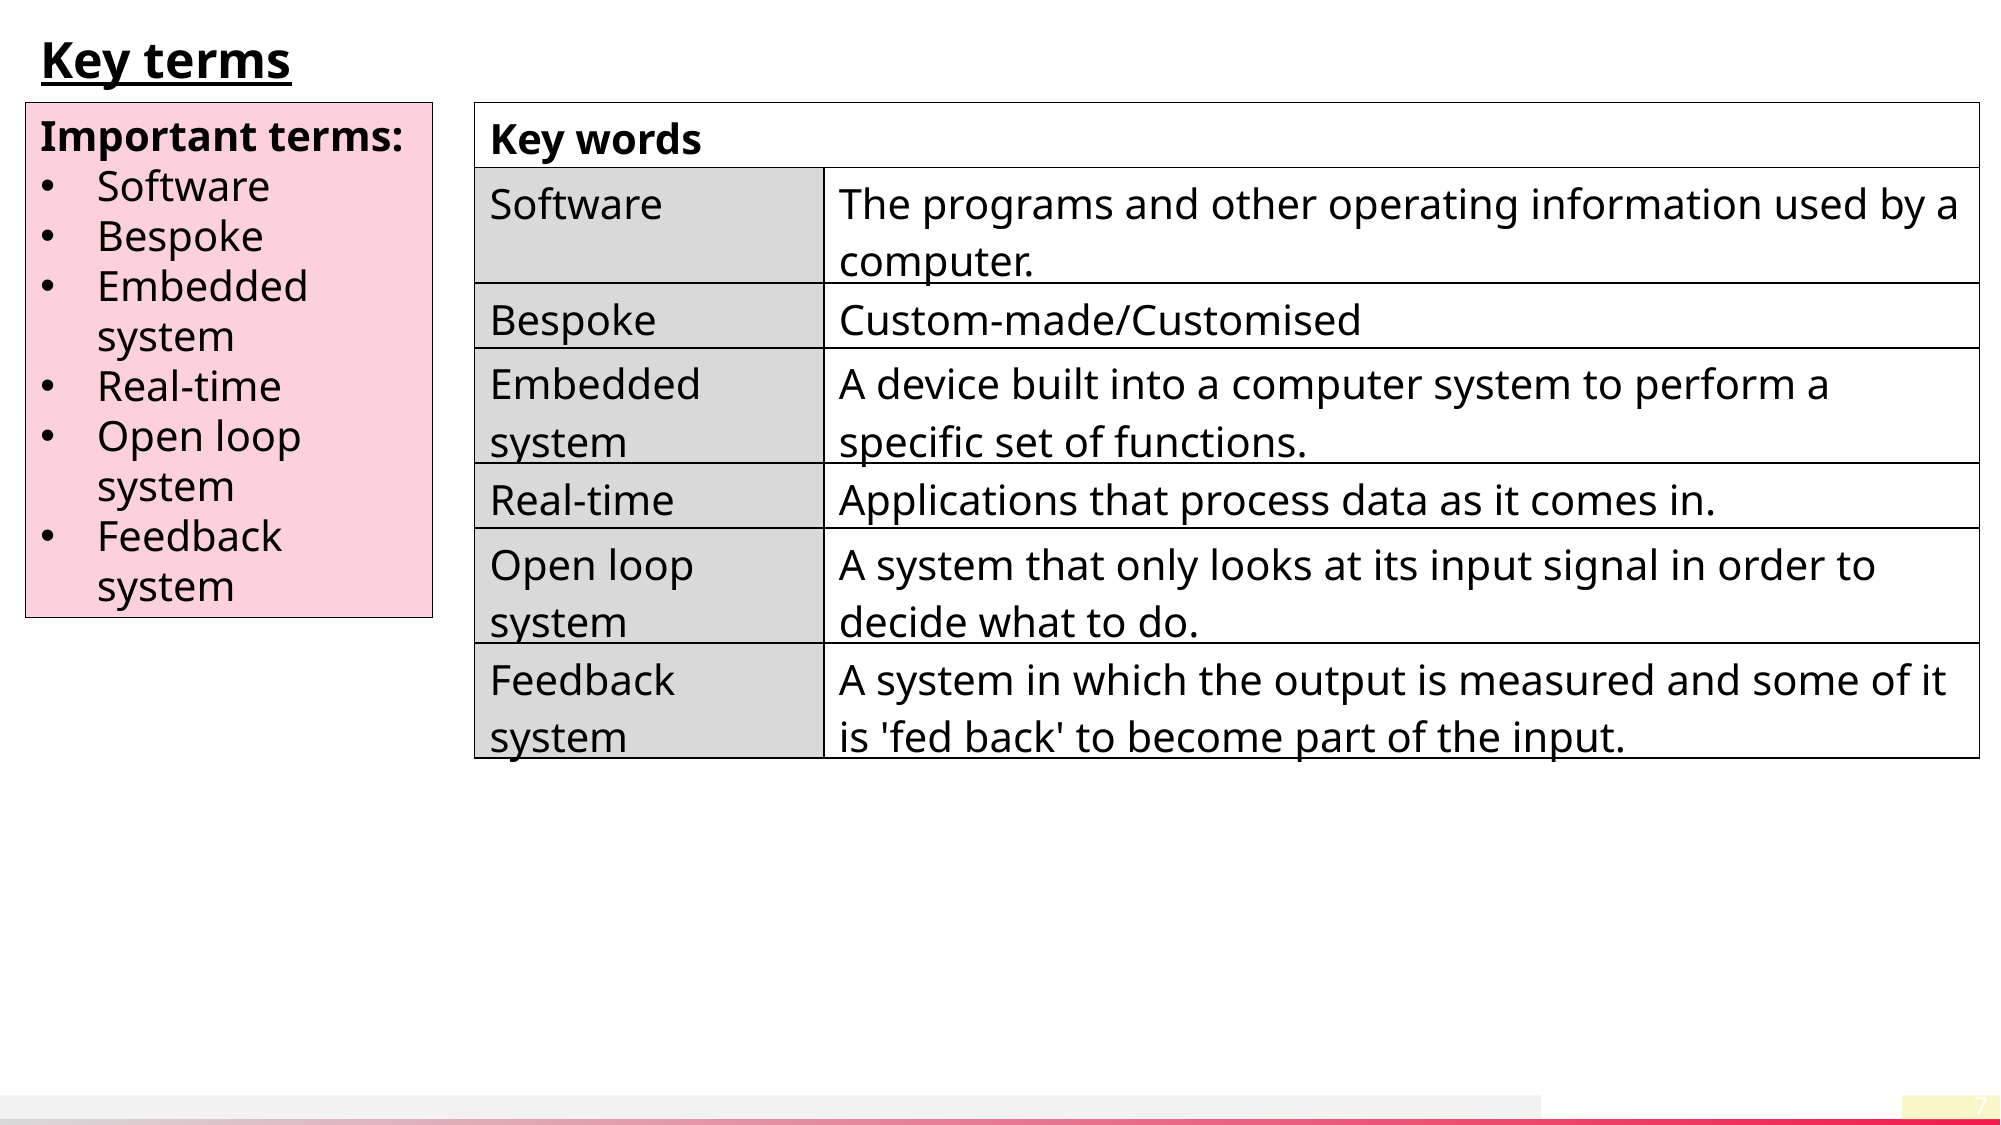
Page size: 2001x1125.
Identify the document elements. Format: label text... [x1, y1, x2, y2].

table_cell A system in which the output is measured and some of it is 'fed back' to become part of the input. [825, 644, 1979, 757]
table_cell Open loop system [475, 529, 823, 642]
table_cell A system that only looks at its input signal in order to decide what to do. [825, 529, 1979, 642]
table_cell The programs and other operating information used by a computer. [825, 168, 1979, 282]
slide_number 7 [1901, 1095, 2000, 1120]
table_cell Software [475, 168, 823, 282]
table_cell Embedded system [475, 349, 823, 462]
table_cell Applications that process data as it comes in. [825, 464, 1979, 527]
table_cell Custom-made/Customised [825, 284, 1979, 347]
text_box Important terms: Software Bespoke Embedded system Real-time Open loop system Feedback system [25, 102, 433, 618]
table_header Key words [475, 103, 1979, 167]
table_cell Feedback system [475, 644, 823, 757]
table_cell Bespoke [475, 284, 823, 347]
table_cell A device built into a computer system to perform a specific set of functions. [825, 349, 1979, 462]
table_cell Real-time [475, 464, 823, 527]
text_box Key terms [25, 21, 861, 96]
